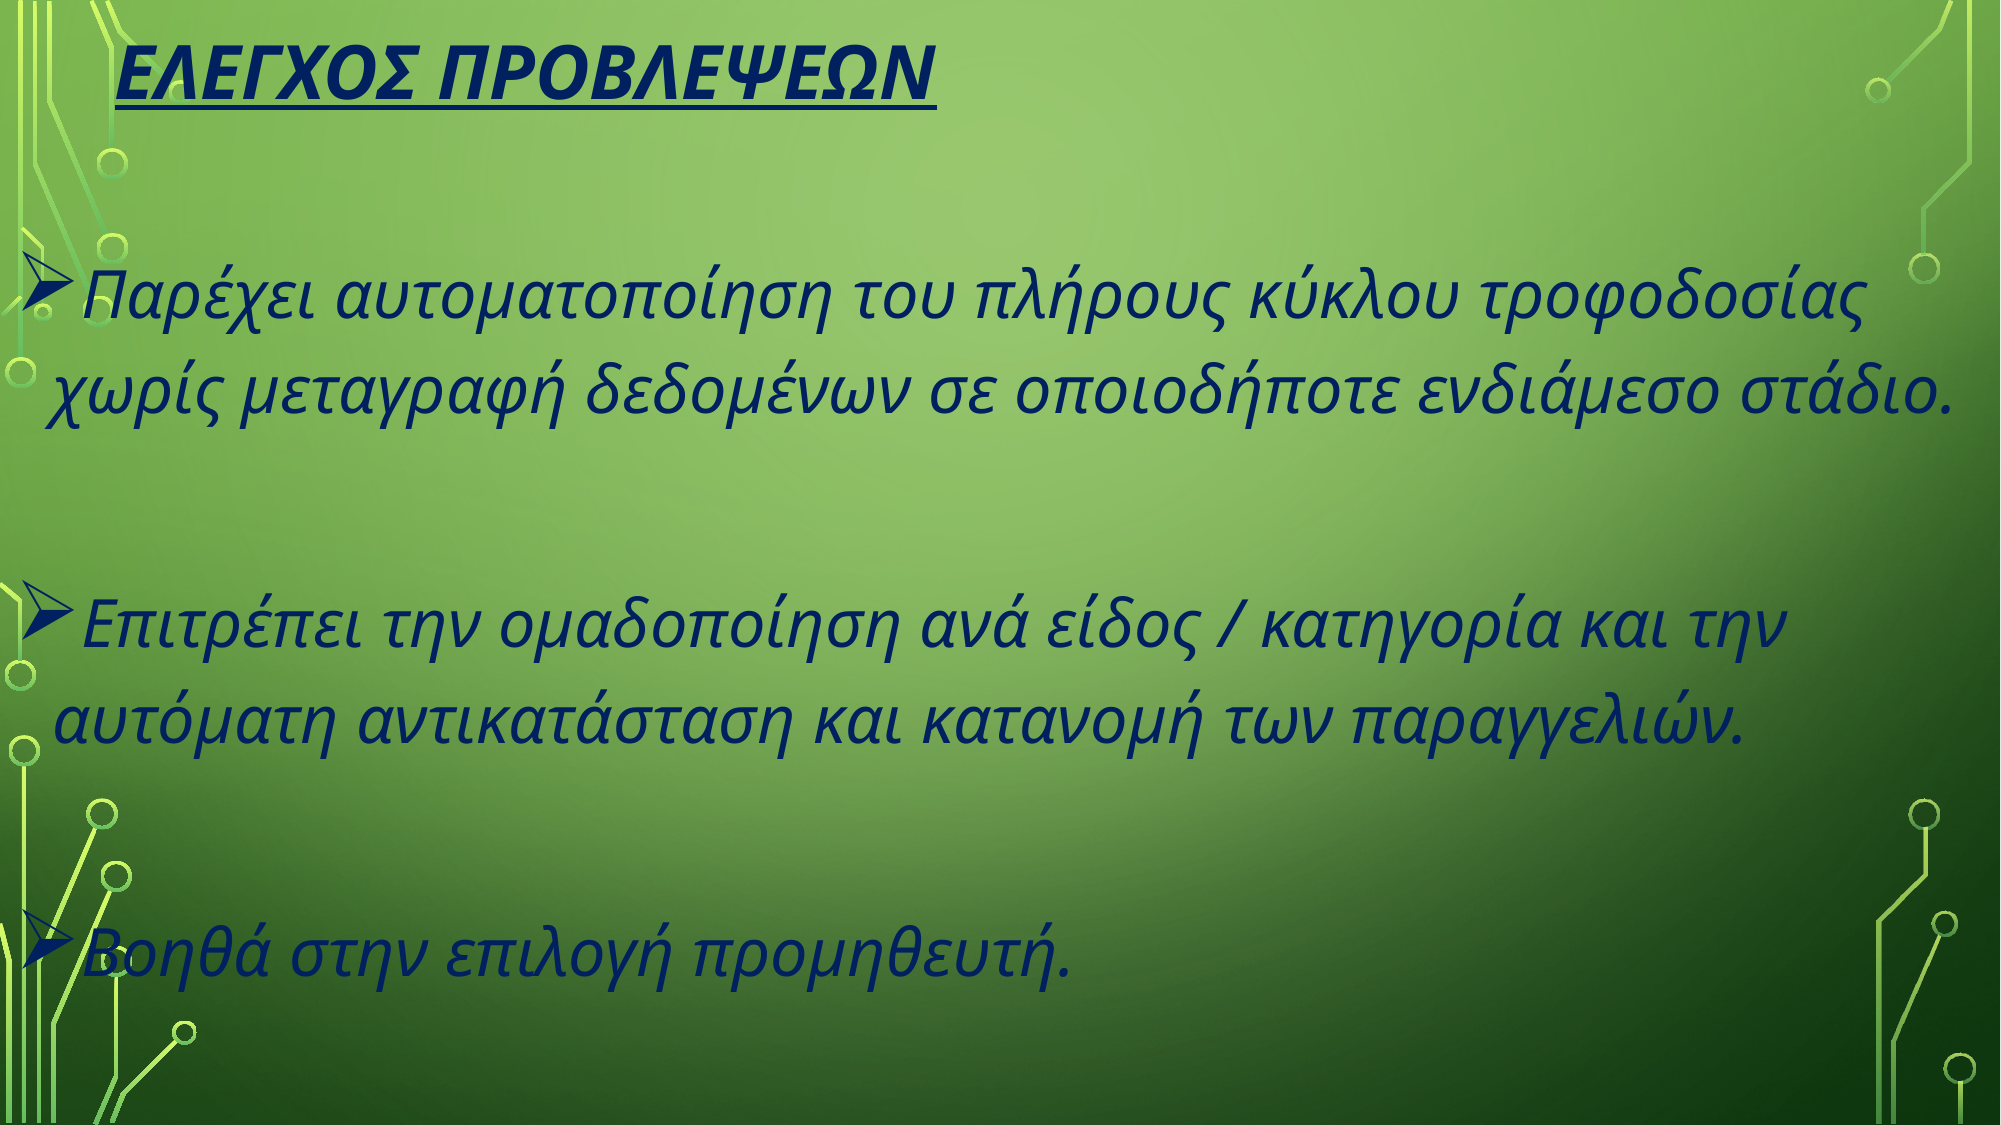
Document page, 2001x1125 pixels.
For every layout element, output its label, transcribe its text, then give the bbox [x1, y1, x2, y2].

title Ελεγχοσ προβλεψεων [99, 12, 980, 127]
list Παρέχει αυτοματοποίηση του πλήρους κύκλου τροφοδοσίας χωρίς μεταγραφή δεδομένων σε οποιοδήποτε ενδιάμεσο στάδιο. Επιτρέπει την ομαδοποίηση ανά είδος / κατηγορία και την αυτόματη αντικατάσταση και κατανομή των παραγγελιών. Βοηθά στην επιλογή προμηθευτή. [0, 127, 2000, 1125]
